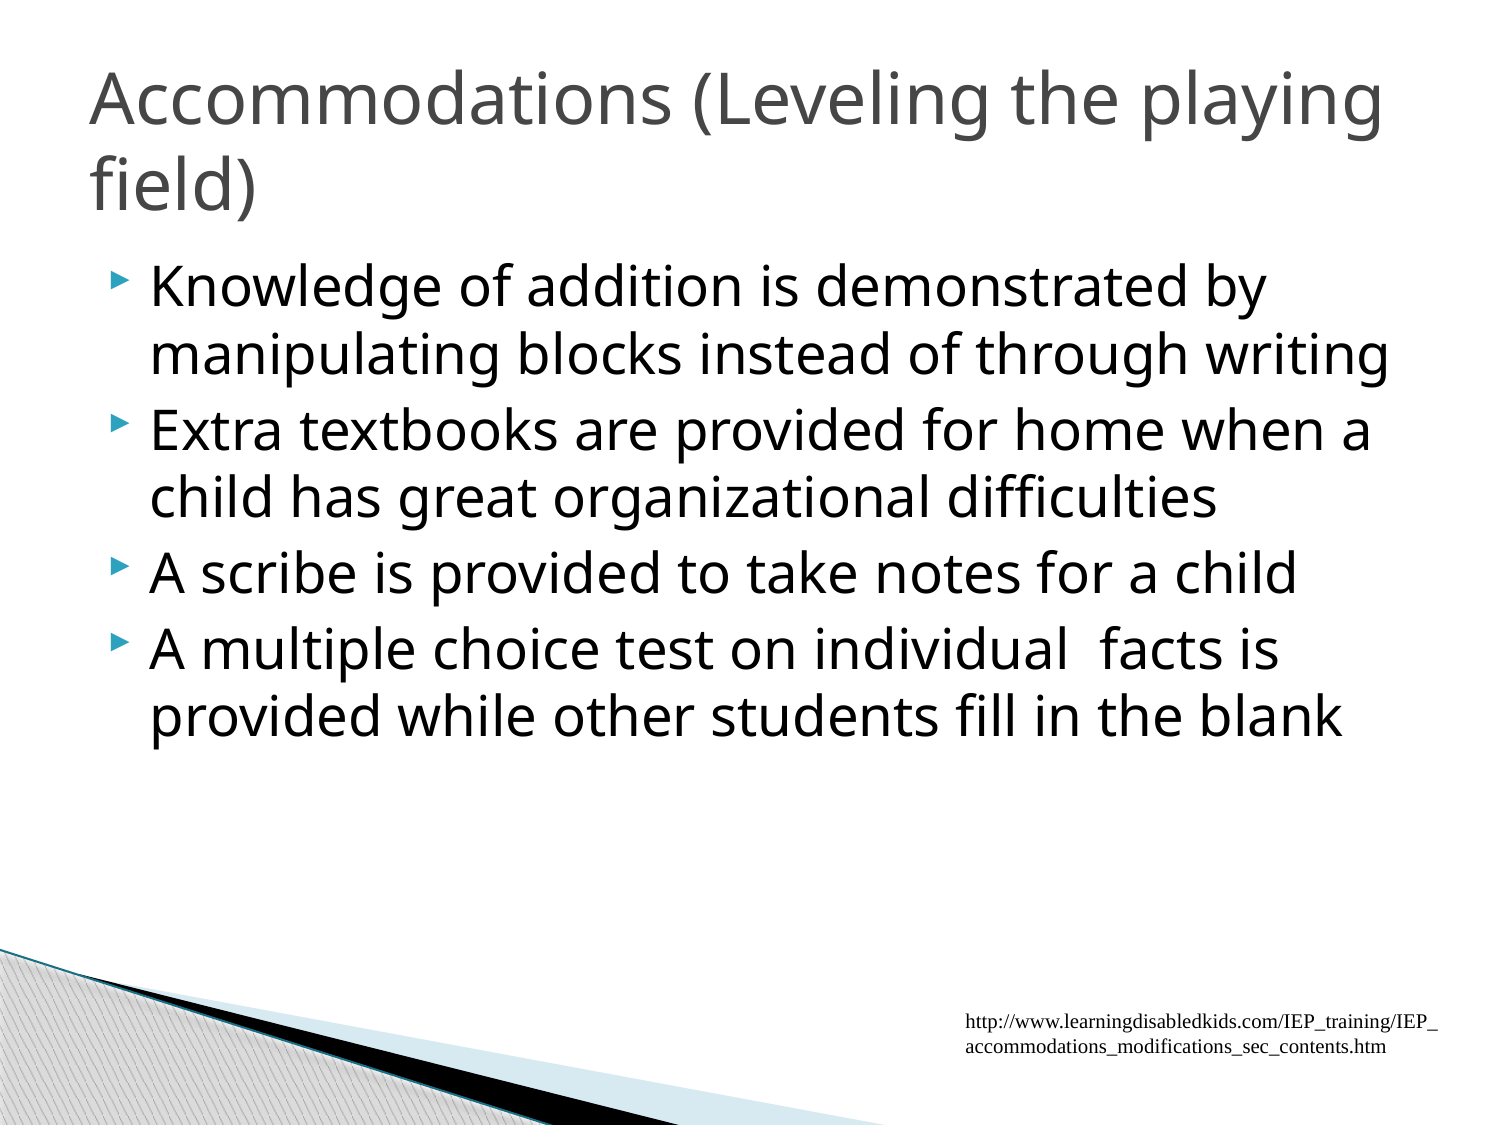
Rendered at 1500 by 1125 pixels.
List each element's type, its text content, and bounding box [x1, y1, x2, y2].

text_box http://www.learningdisabledkids.com/IEP_training/IEP_ accommodations_modifications_sec_contents.htm [950, 999, 1453, 1065]
title Accommodations (Leveling the playing field) [75, 45, 1425, 233]
list Knowledge of addition is demonstrated by manipulating blocks instead of through writing Extra textbooks are provided for home when a child has great organizational difficulties A scribe is provided to take notes for a child A multiple choice test on individual facts is provided while other students fill in the blank [75, 243, 1425, 986]
